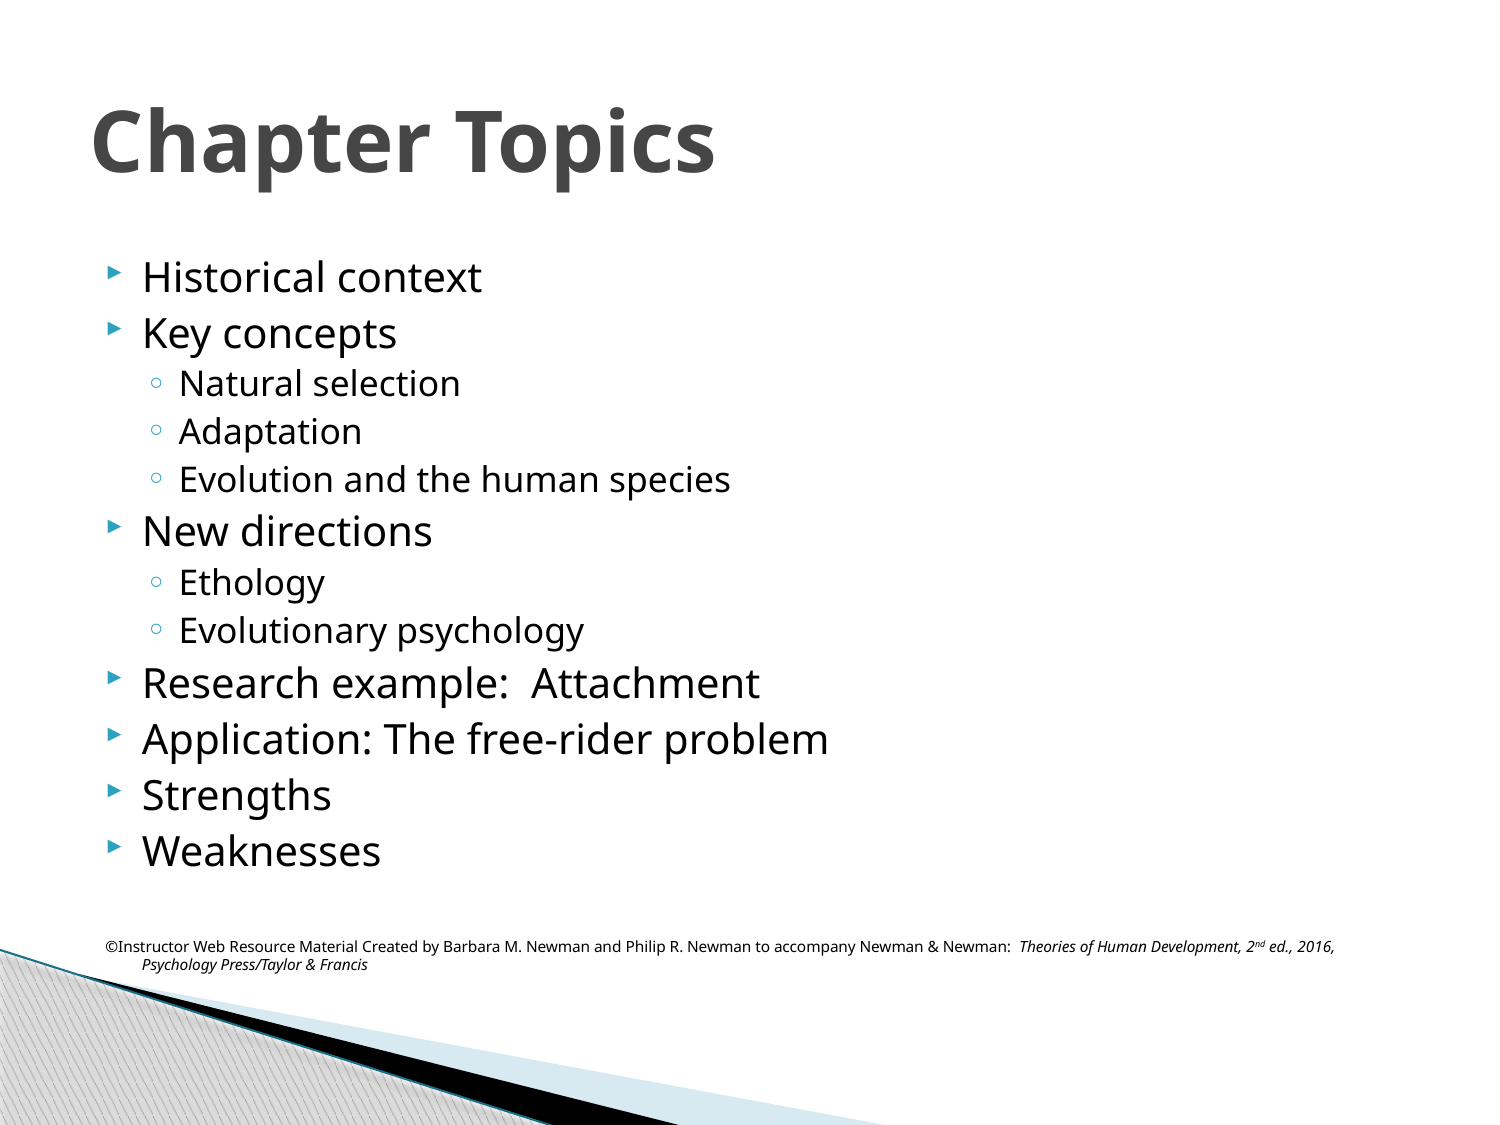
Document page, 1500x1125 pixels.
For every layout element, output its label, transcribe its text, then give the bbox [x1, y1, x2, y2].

title Chapter Topics [75, 45, 1425, 233]
list Historical context Key concepts Natural selection Adaptation Evolution and the human species New directions Ethology Evolutionary psychology Research example: Attachment Application: The free-rider problem Strengths Weaknesses ©Instructor Web Resource Material Created by Barbara M. Newman and Philip R. Newman to accompany Newman & Newman: Theories of Human Development, 2nd ed., 2016, Psychology Press/Taylor & Francis [75, 243, 1425, 986]
